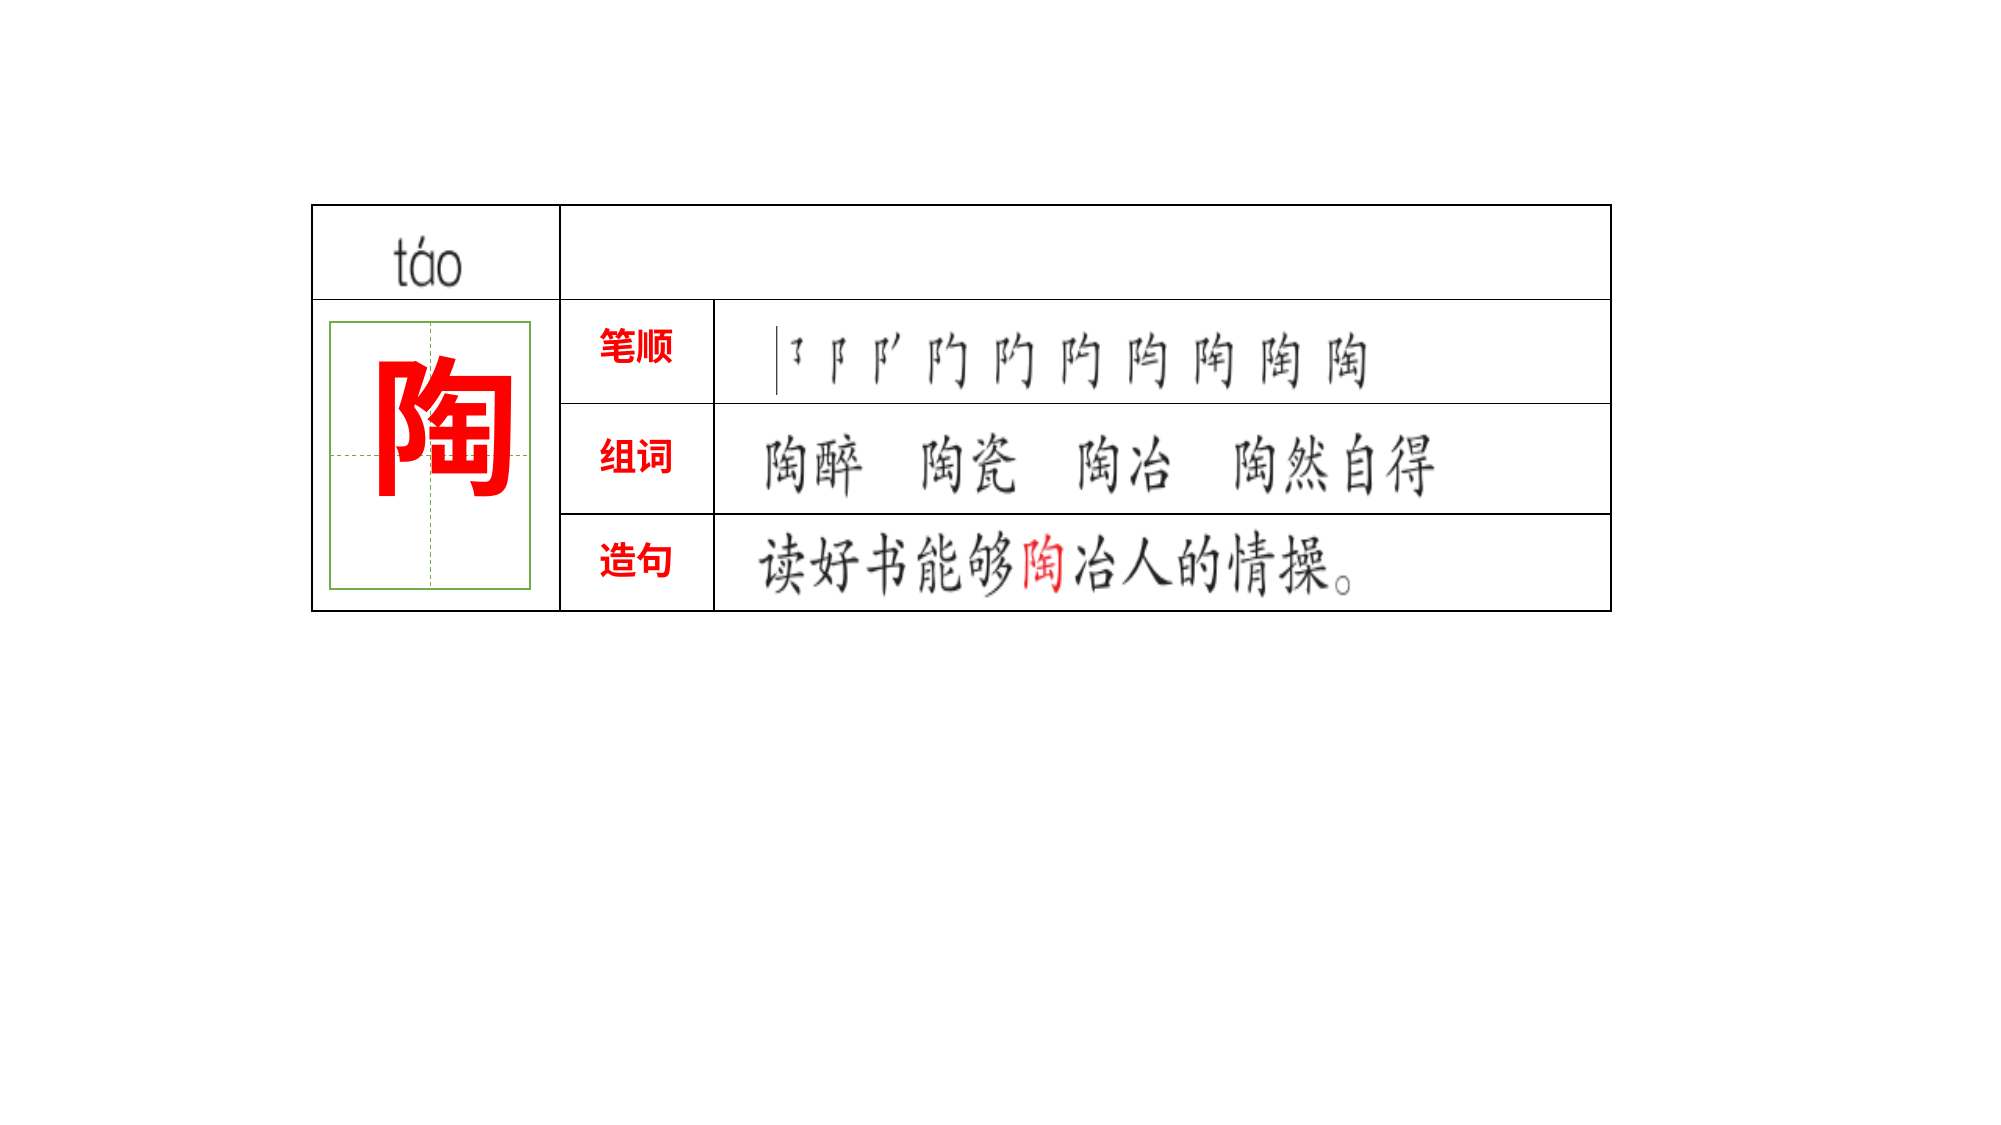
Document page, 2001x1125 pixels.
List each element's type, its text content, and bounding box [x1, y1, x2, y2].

table_cell [313, 300, 559, 610]
table_cell [715, 515, 1610, 610]
table_header [313, 206, 559, 299]
text_box 造句 [584, 529, 690, 590]
table_cell [638, 404, 713, 513]
picture [754, 425, 1475, 505]
text_box 组词 [638, 425, 690, 486]
table_cell [561, 300, 713, 403]
table_cell [561, 515, 713, 610]
text_box 笔顺 [584, 315, 690, 376]
table_cell [715, 300, 1610, 403]
table_header [561, 206, 1610, 299]
picture [776, 326, 1408, 395]
table_cell [715, 404, 1610, 513]
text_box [329, 321, 531, 590]
text_box 陶 [531, 326, 638, 521]
picture [389, 227, 471, 297]
picture [754, 521, 1392, 604]
